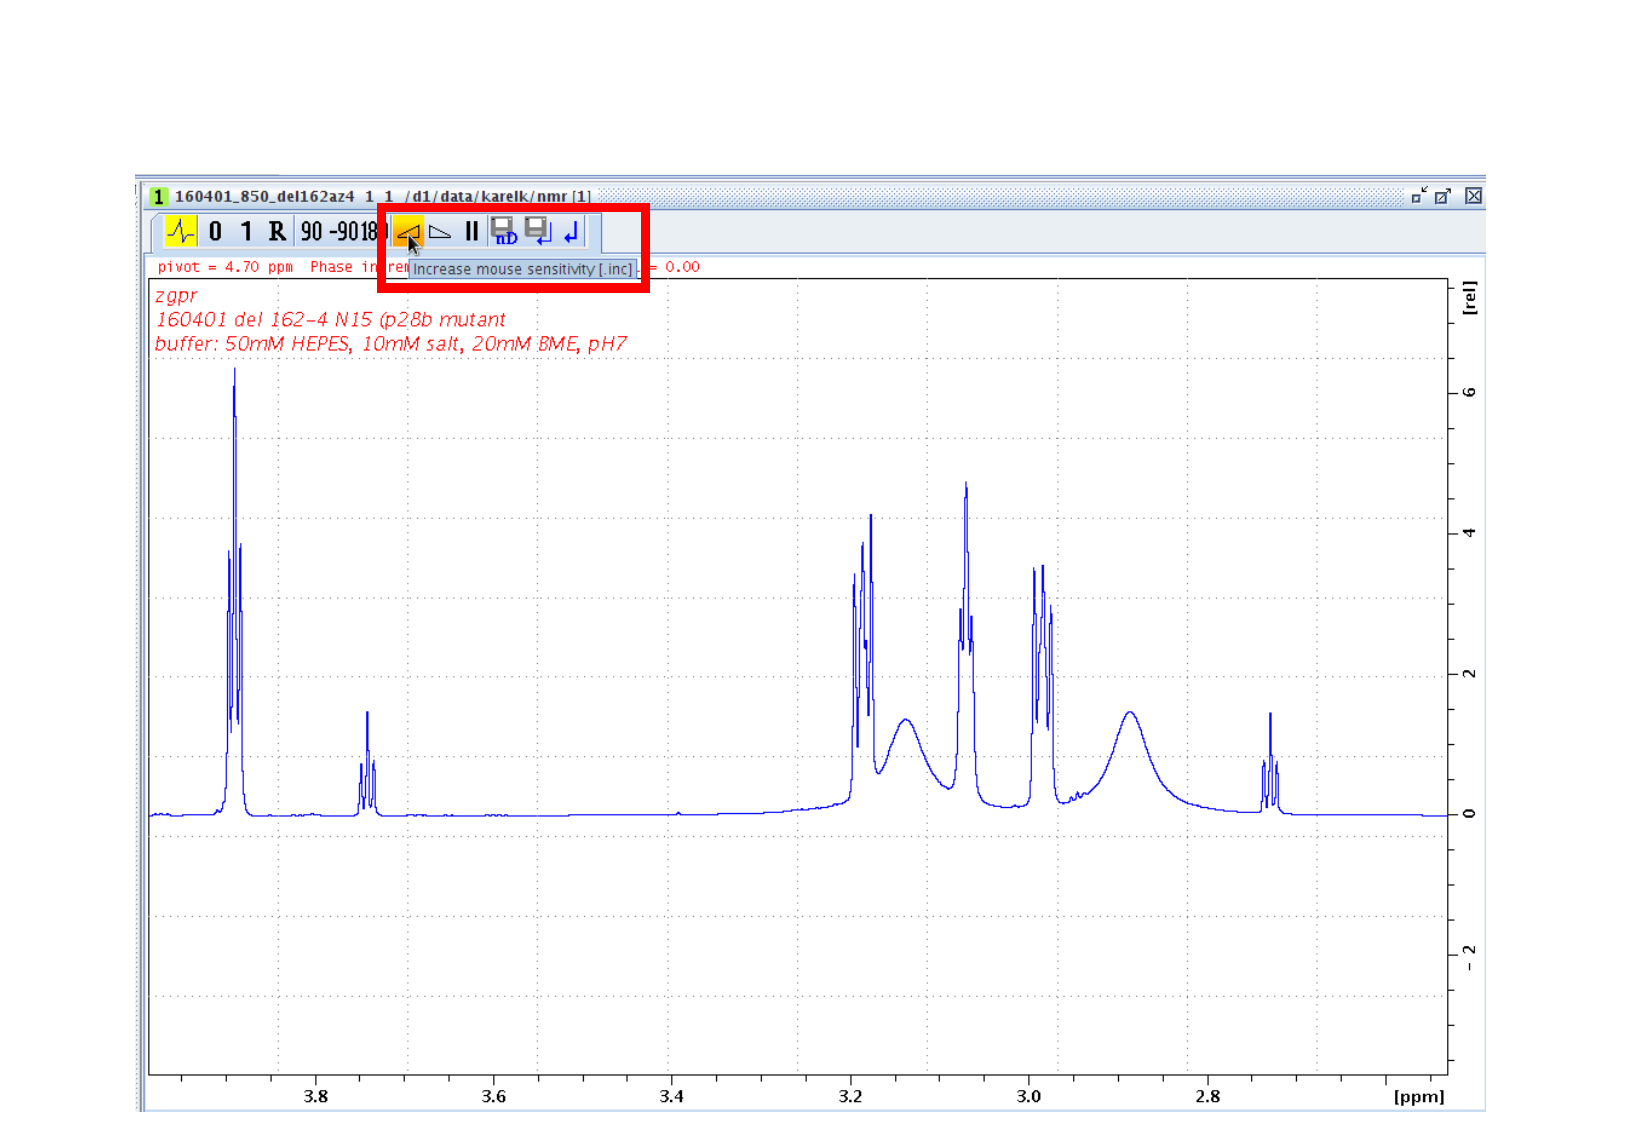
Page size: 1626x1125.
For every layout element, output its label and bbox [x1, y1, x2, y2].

picture [135, 174, 1486, 1112]
